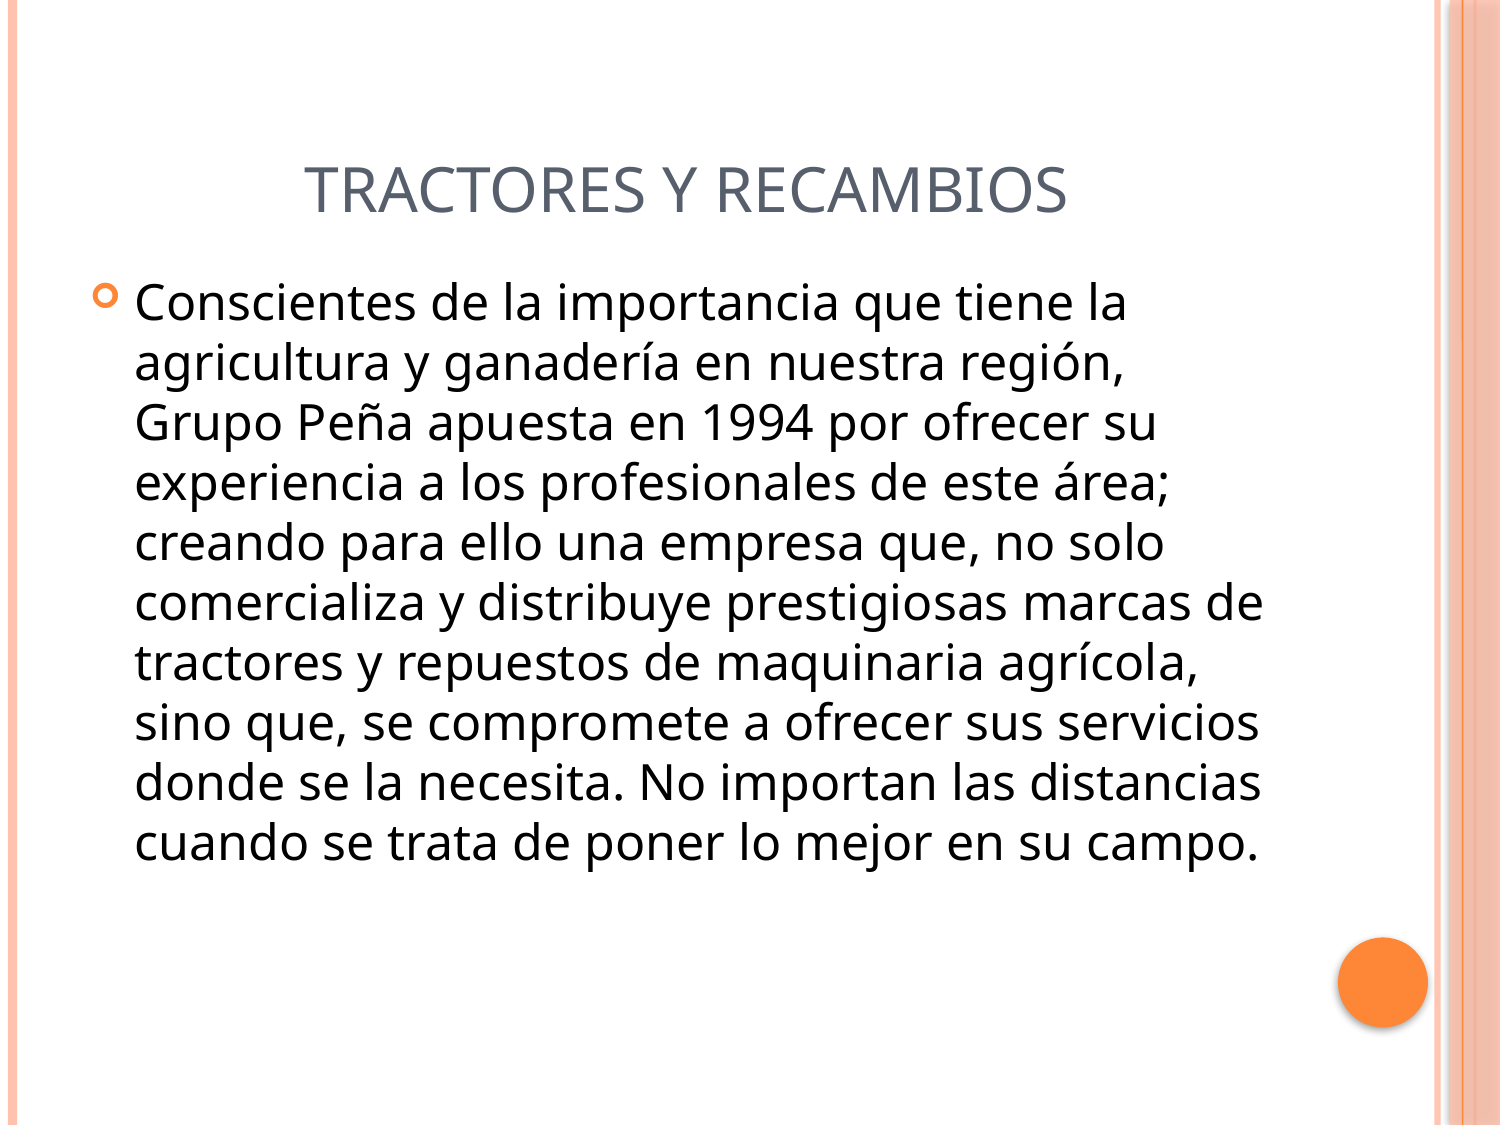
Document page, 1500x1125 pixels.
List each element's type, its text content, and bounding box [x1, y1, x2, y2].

list Conscientes de la importancia que tiene la agricultura y ganadería en nuestra región, Grupo Peña apuesta en 1994 por ofrecer su experiencia a los profesionales de este área; creando para ello una empresa que, no solo comercializa y distribuye prestigiosas marcas de tractores y repuestos de maquinaria agrícola, sino que, se compromete a ofrecer sus servicios donde se la necesita. No importan las distancias cuando se trata de poner lo mejor en su campo. [75, 262, 1300, 1062]
title Tractores y Recambios [75, 45, 1300, 233]
